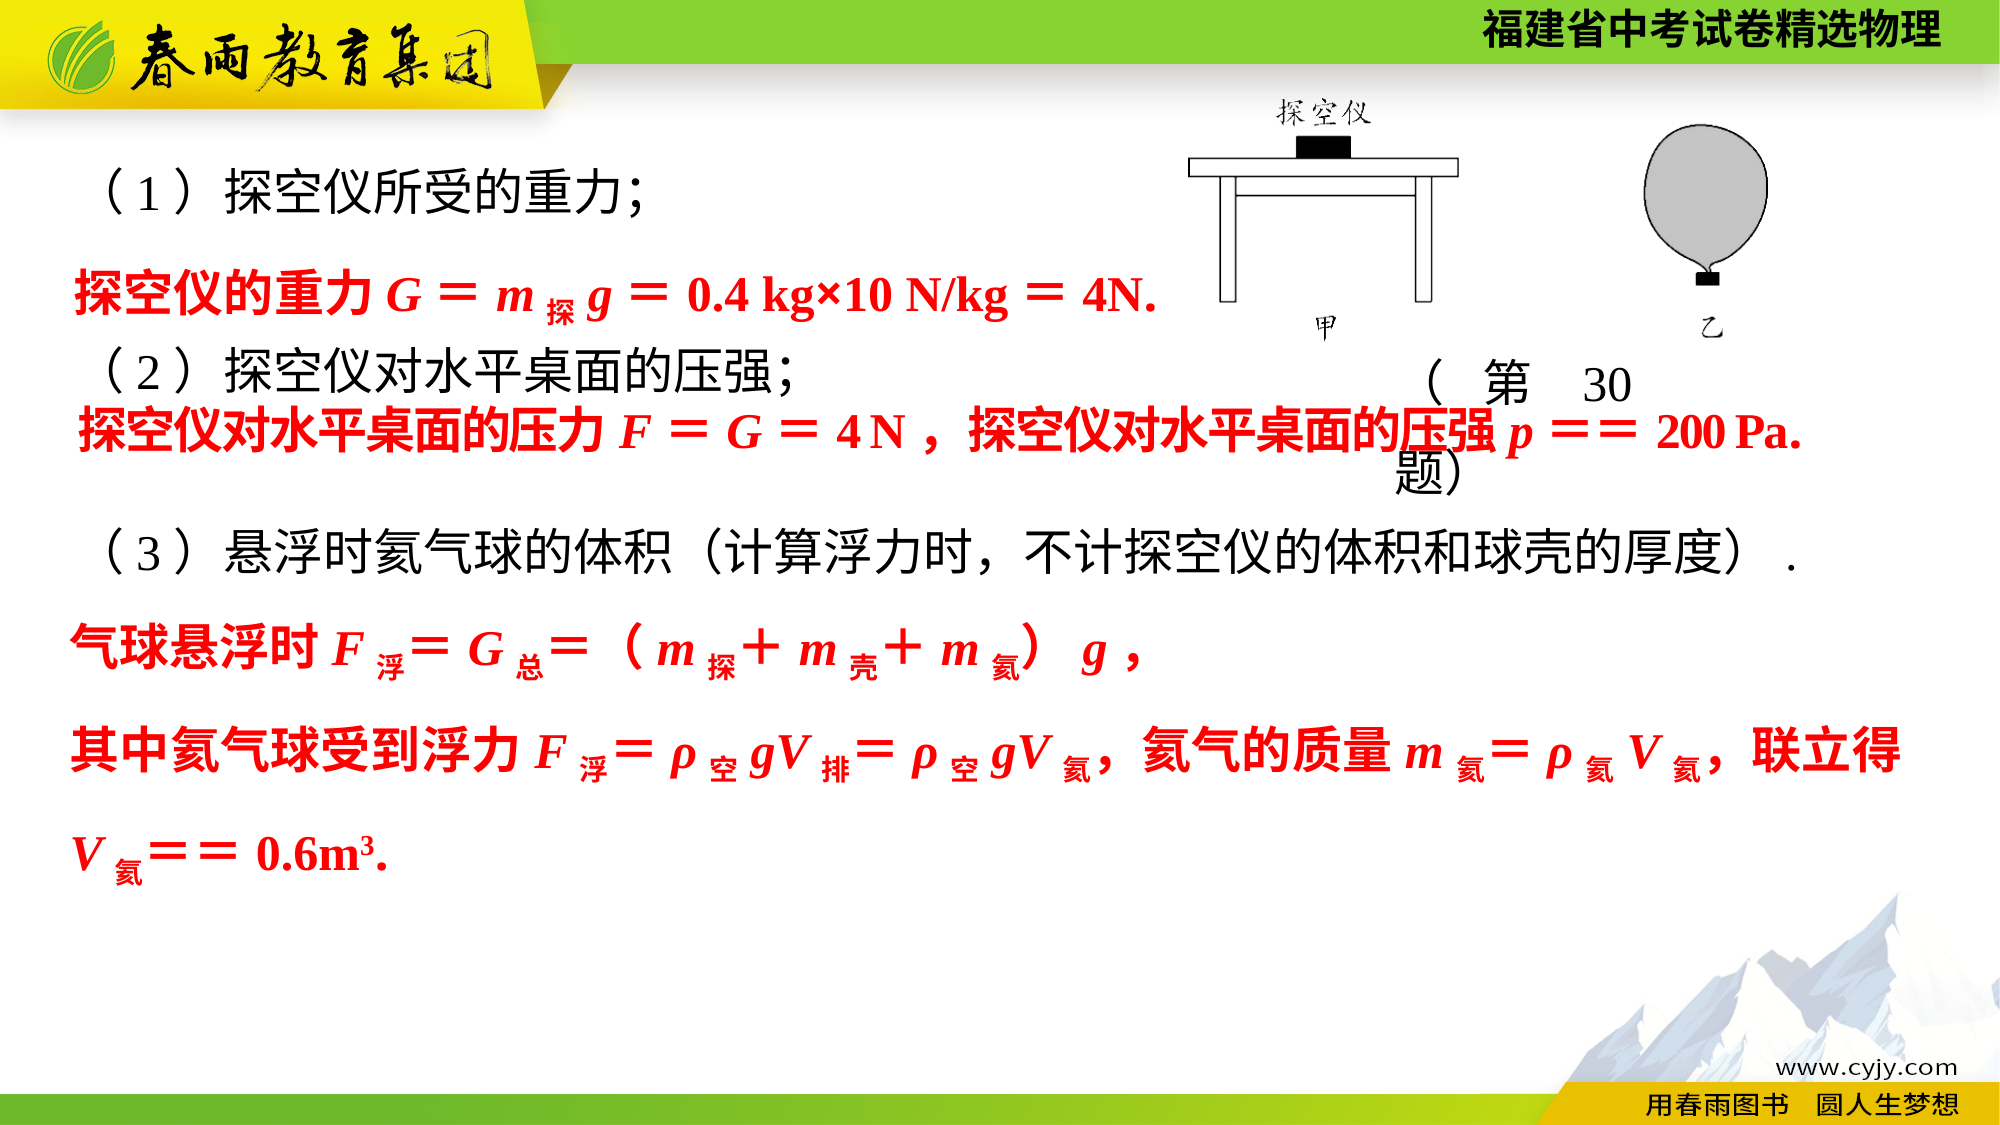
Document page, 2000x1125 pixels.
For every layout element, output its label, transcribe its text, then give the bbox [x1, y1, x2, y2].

picture [0, 0, 2000, 1125]
list （1）探空仪所受的重力； （2）探空仪对水平桌面的压强； （3）悬浮时氦气球的体积（计算浮力时，不计探空仪的体积和球壳的厚度）. [59, 122, 1944, 592]
text_box 探空仪的重力G＝m探g＝0.4 kg×10 N/kg＝4N. [59, 219, 1183, 337]
text_box （第30题） [1379, 350, 1660, 420]
